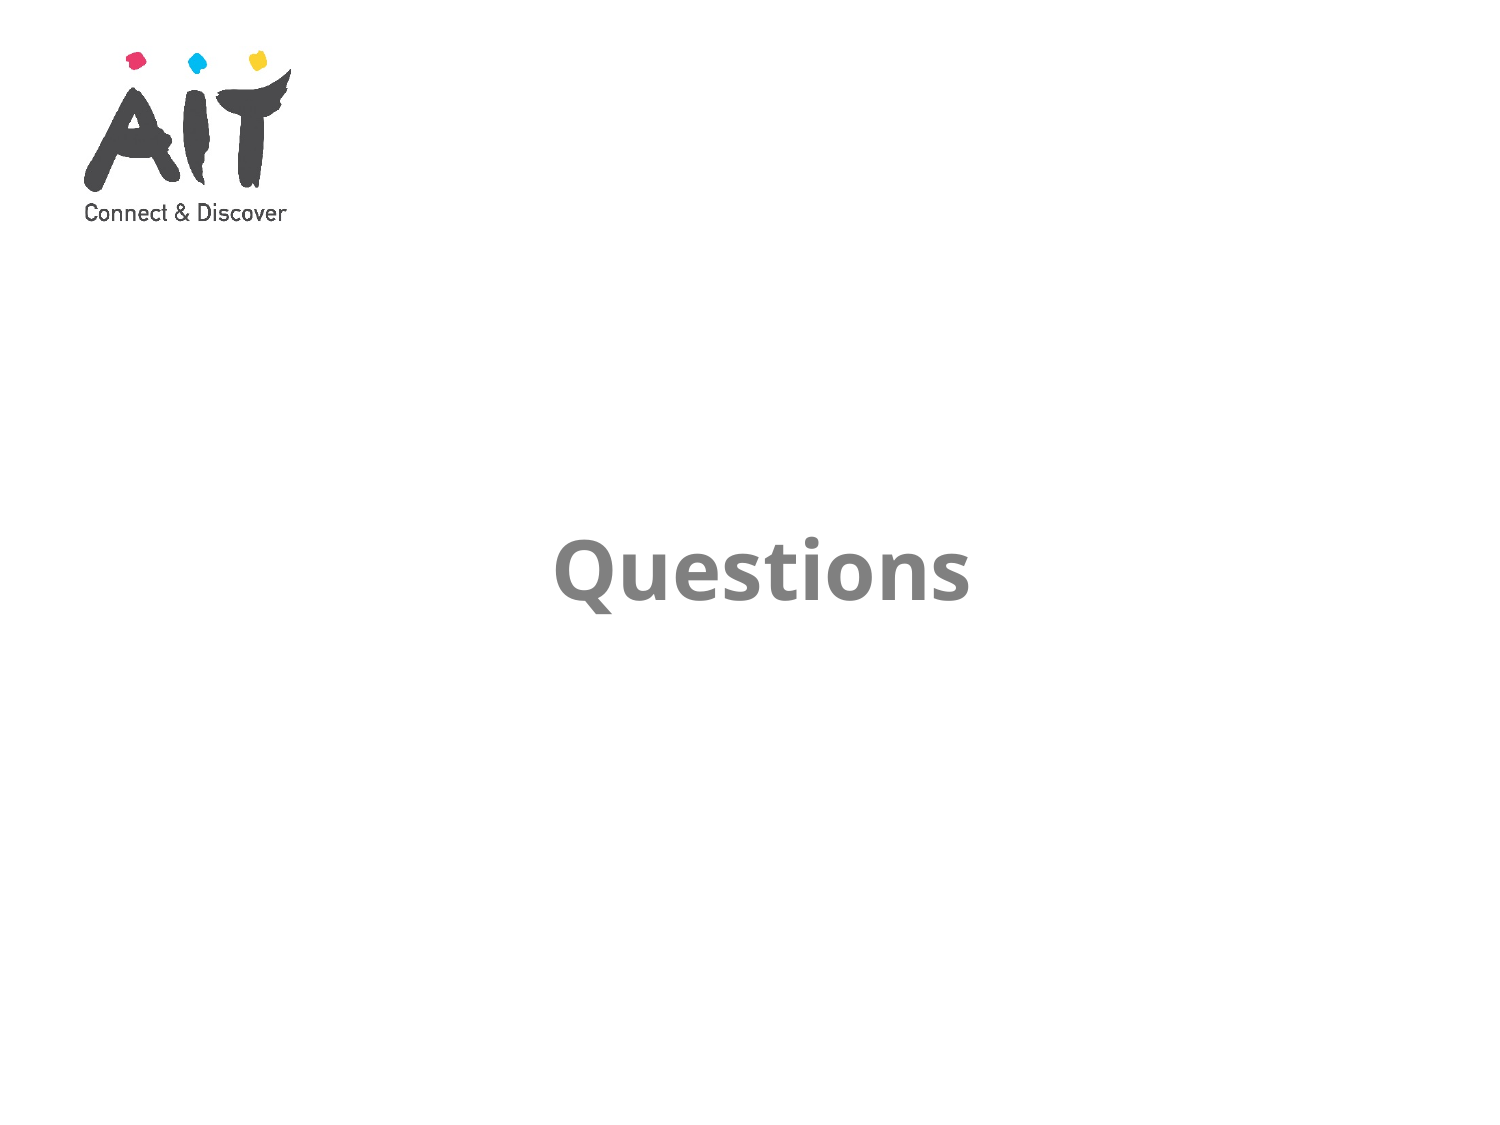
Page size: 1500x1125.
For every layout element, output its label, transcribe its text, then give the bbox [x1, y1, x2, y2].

title Questions [53, 373, 1472, 761]
picture [64, 46, 315, 233]
